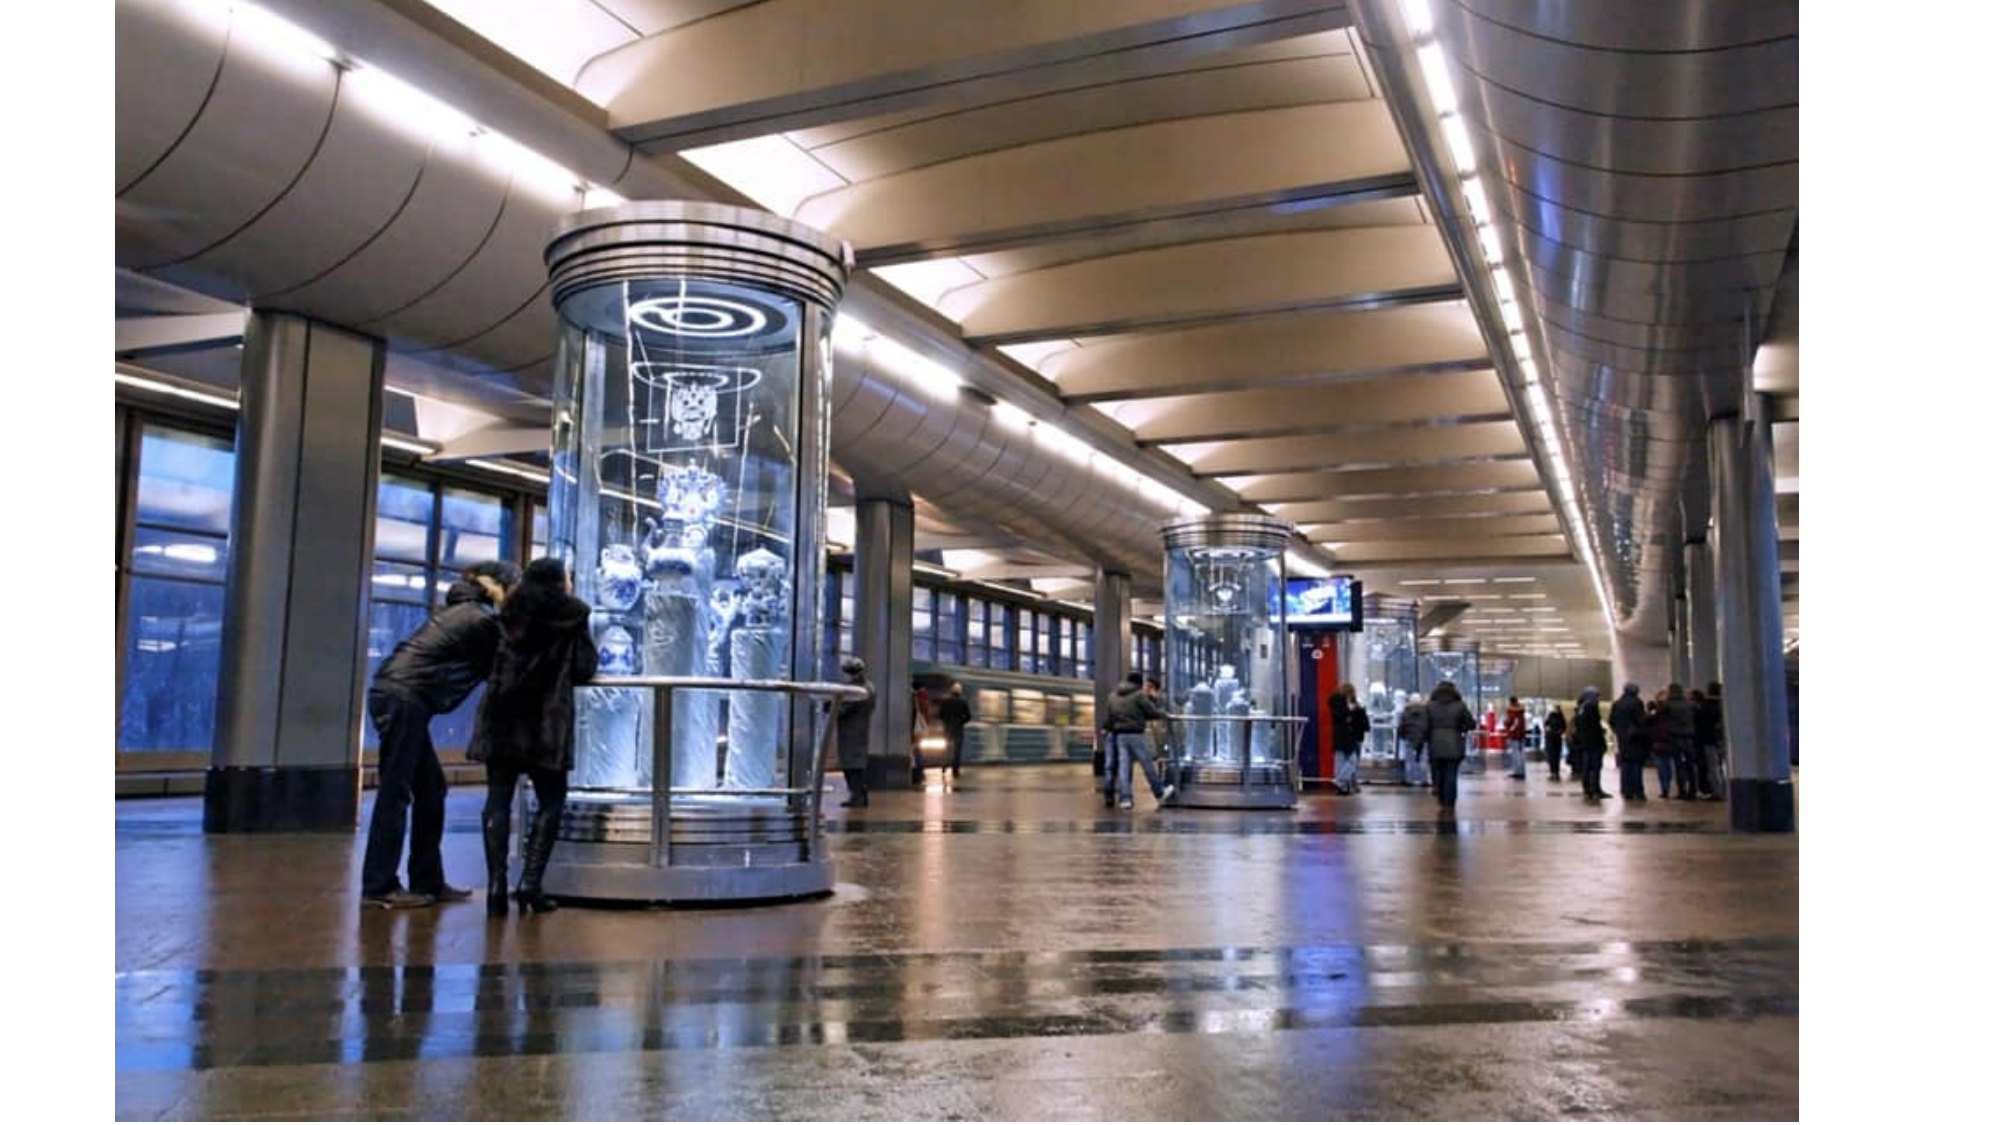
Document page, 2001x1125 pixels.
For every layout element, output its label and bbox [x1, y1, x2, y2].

picture [115, 0, 1799, 1122]
